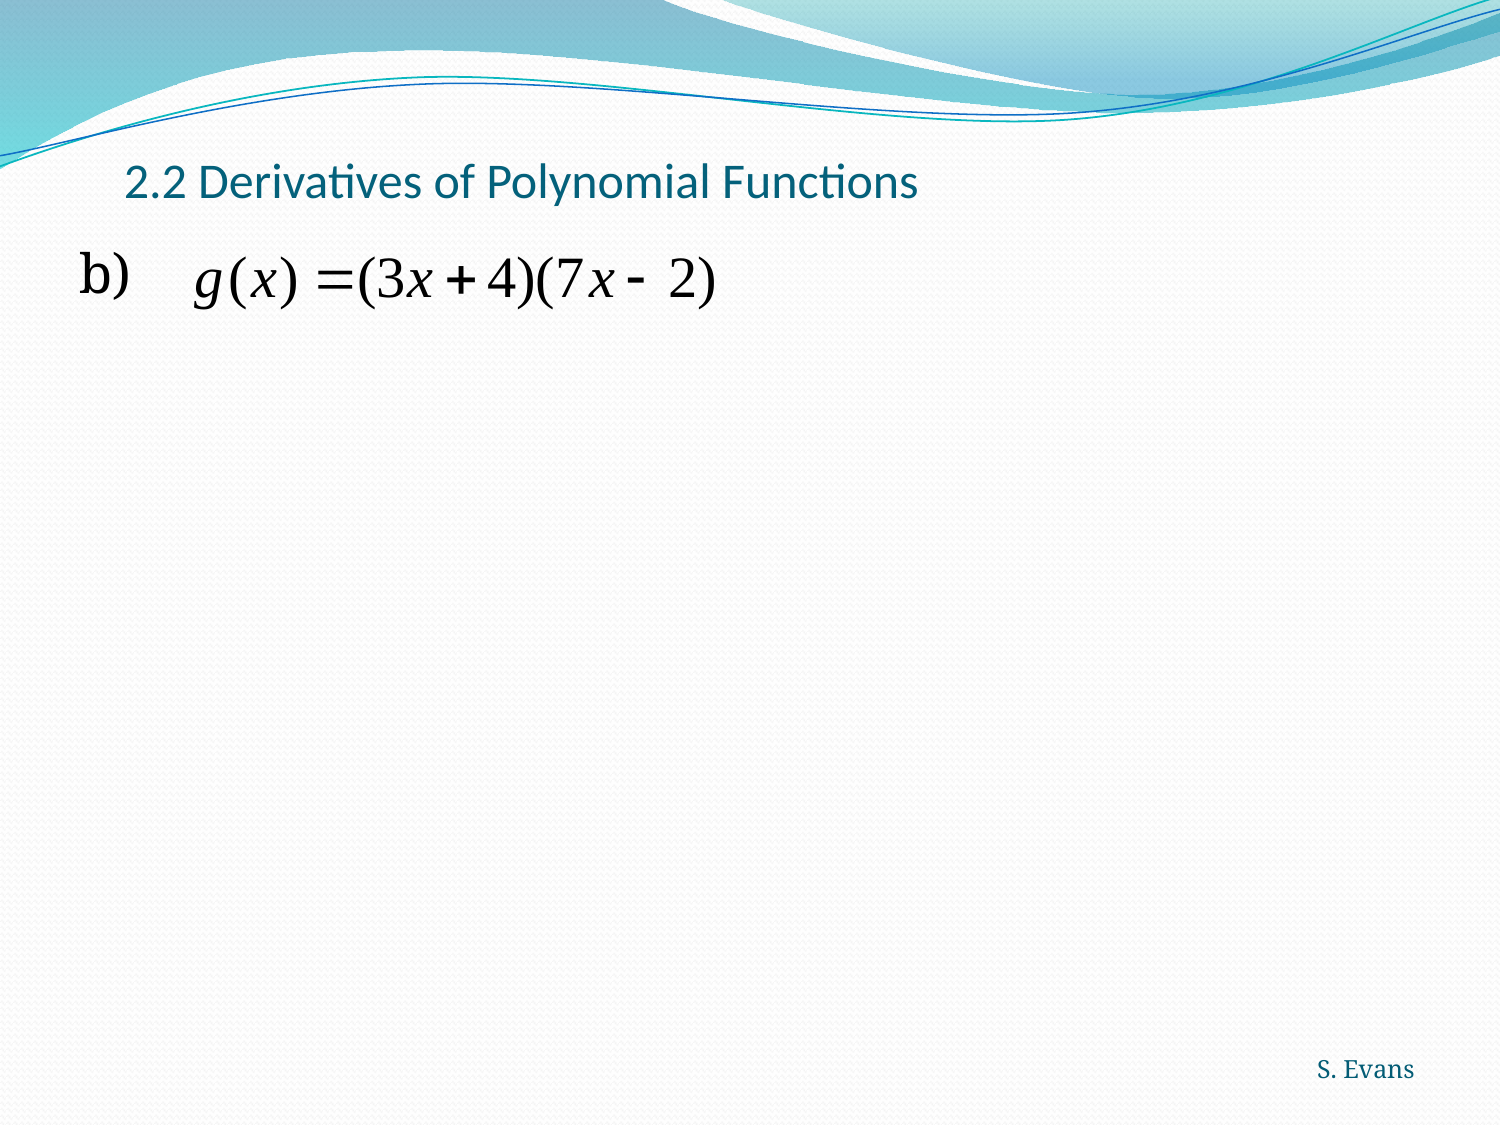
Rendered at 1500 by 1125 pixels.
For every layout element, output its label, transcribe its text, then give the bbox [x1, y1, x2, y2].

list b) [64, 231, 1415, 952]
title 2.2 Derivatives of Polynomial Functions [123, 115, 1425, 209]
footer S. Evans [1316, 1023, 1441, 1084]
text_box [182, 243, 731, 322]
